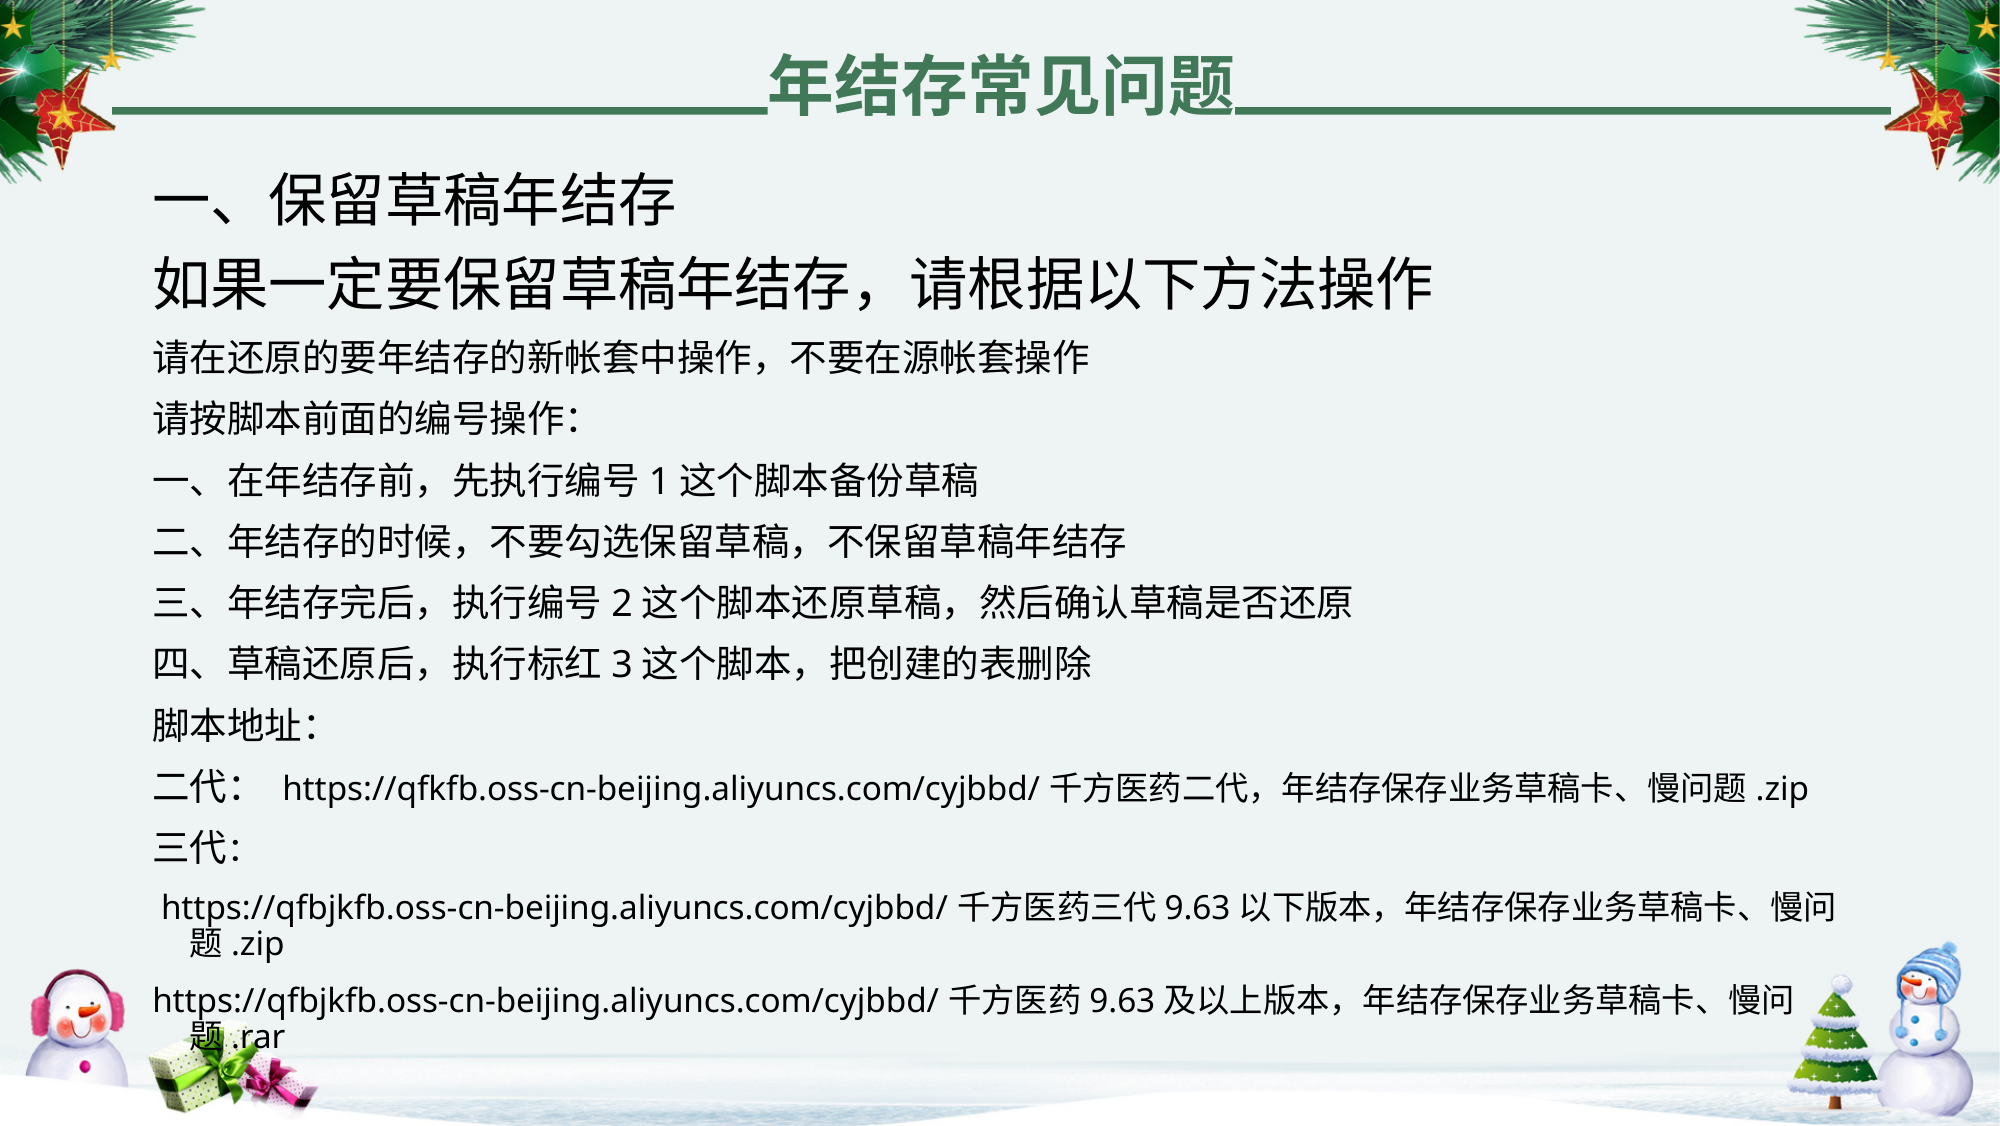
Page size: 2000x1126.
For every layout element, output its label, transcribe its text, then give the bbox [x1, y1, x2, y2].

picture [0, 0, 2000, 1126]
list 一、保留草稿年结存 如果一定要保留草稿年结存，请根据以下方法操作 请在还原的要年结存的新帐套中操作，不要在源帐套操作 请按脚本前面的编号操作： 一、在年结存前，先执行编号1这个脚本备份草稿 二、年结存的时候，不要勾选保留草稿，不保留草稿年结存 三、年结存完后，执行编号2这个脚本还原草稿，然后确认草稿是否还原 四、草稿还原后，执行标红3这个脚本，把创建的表删除 脚本地址： 二代： https://qfkfb.oss-cn-beijing.aliyuncs.com/cyjbbd/千方医药二代，年结存保存业务草稿卡、慢问题.zip 三代： https://qfbjkfb.oss-cn-beijing.aliyuncs.com/cyjbbd/千方医药三代9.63以下版本，年结存保存业务草稿卡、慢问题.zip https://qfbjkfb.oss-cn-beijing.aliyuncs.com/cyjbbd/千方医药9.63及以上版本，年结存保存业务草稿卡、慢问题.rar [137, 164, 1863, 1014]
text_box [112, 43, 1891, 124]
